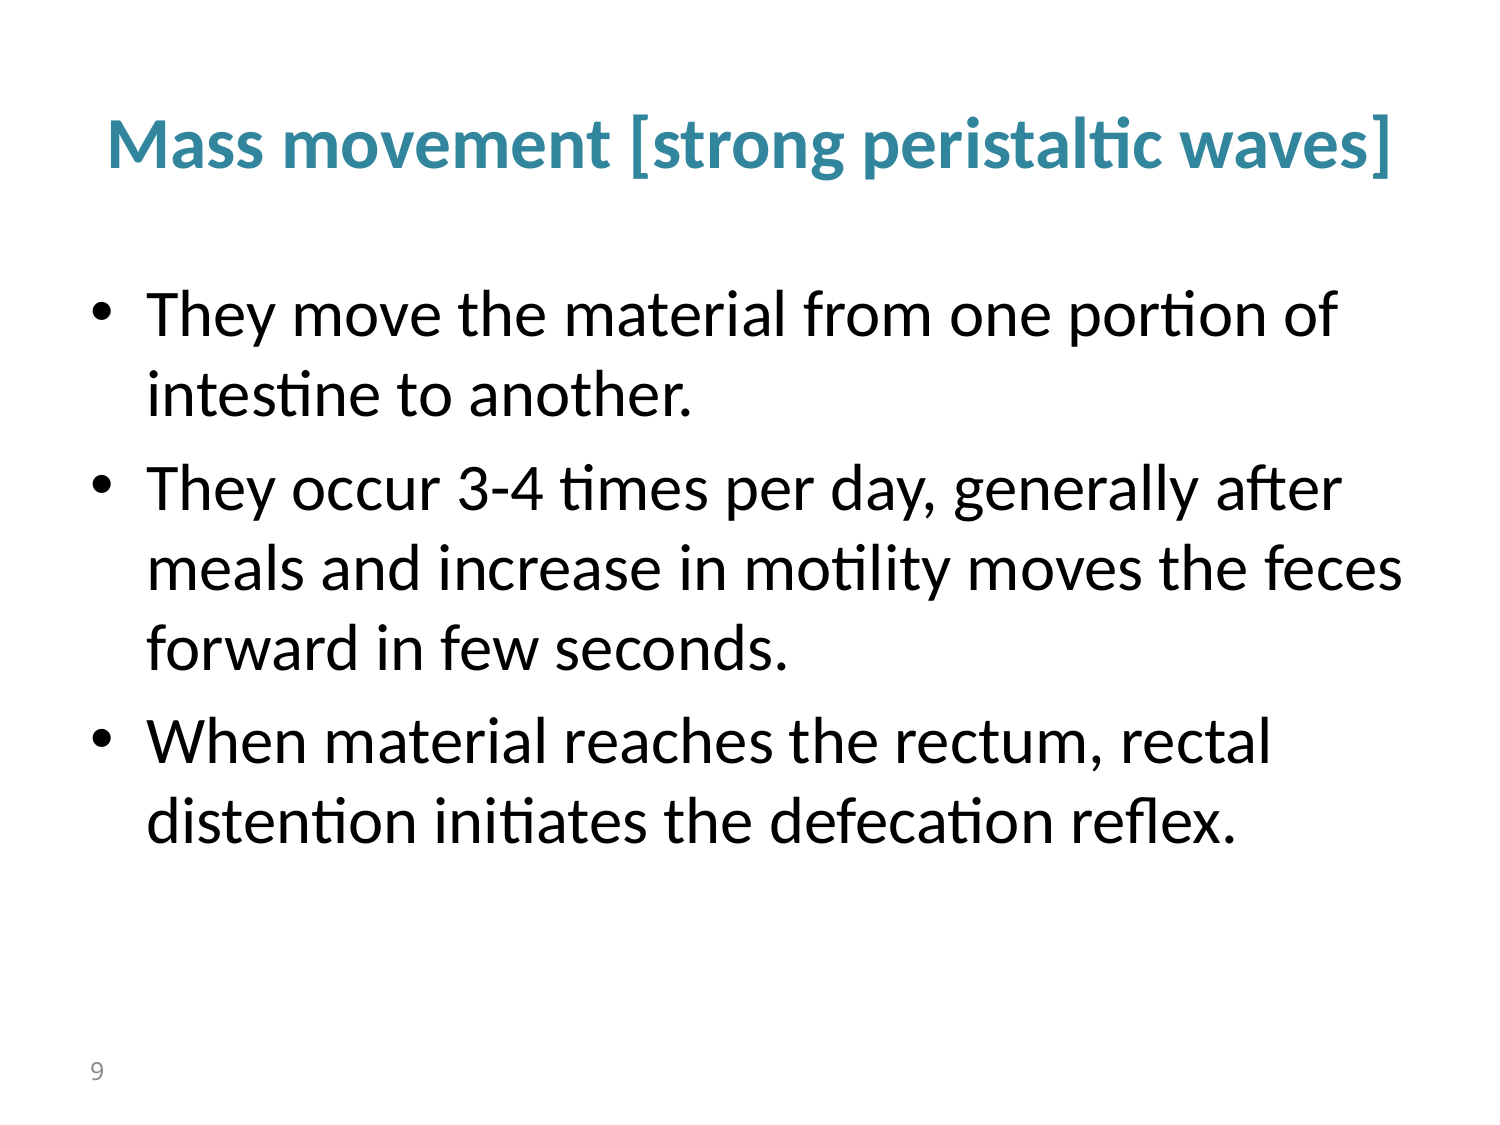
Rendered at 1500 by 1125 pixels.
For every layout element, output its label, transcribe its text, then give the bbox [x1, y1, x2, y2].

title Mass movement [strong peristaltic waves] [75, 45, 1425, 233]
slide_number 9 [75, 1042, 425, 1103]
list They move the material from one portion of intestine to another. They occur 3-4 times per day, generally after meals and increase in motility moves the feces forward in few seconds. When material reaches the rectum, rectal distention initiates the defecation reflex. [75, 262, 1425, 1005]
